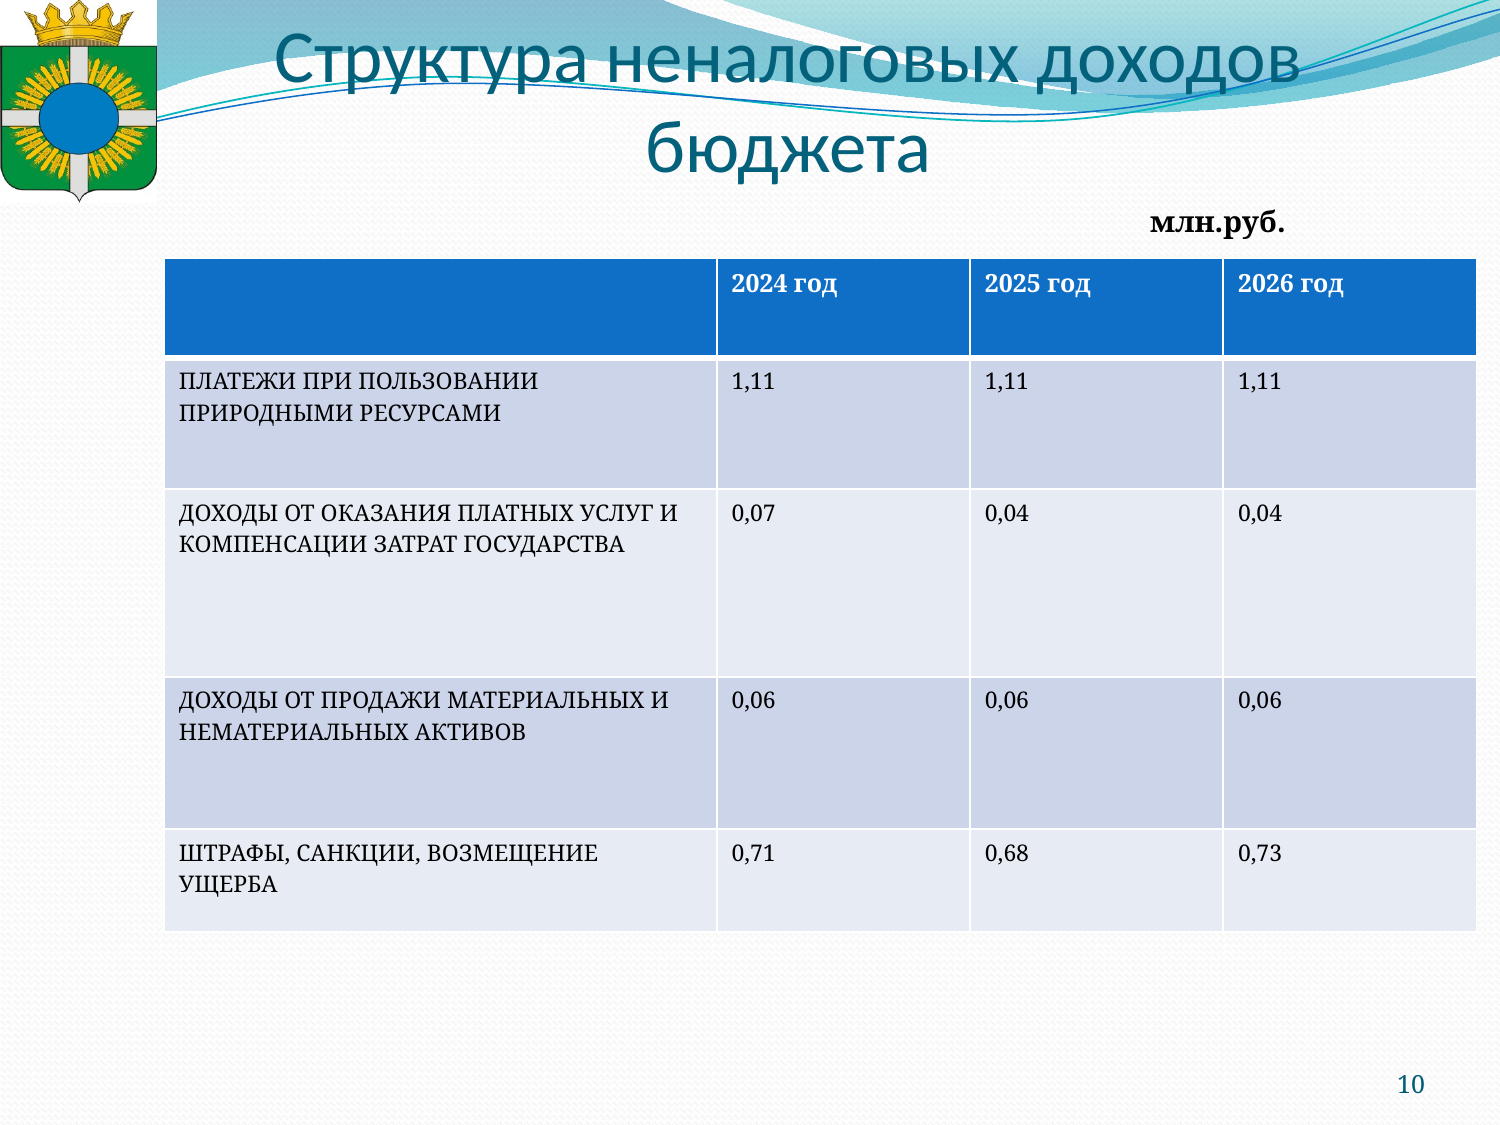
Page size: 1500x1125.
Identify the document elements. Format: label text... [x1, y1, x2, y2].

picture [0, 0, 157, 204]
table_cell ДОХОДЫ ОТ ПРОДАЖИ МАТЕРИАЛЬНЫХ И НЕМАТЕРИАЛЬНЫХ АКТИВОВ [165, 678, 716, 828]
text_box млн.руб. [1127, 196, 1317, 246]
table_cell ДОХОДЫ ОТ ОКАЗАНИЯ ПЛАТНЫХ УСЛУГ И КОМПЕНСАЦИИ ЗАТРАТ ГОСУДАРСТВА [165, 490, 716, 676]
table_cell 0,71 [718, 830, 969, 931]
table_cell 0,06 [1224, 678, 1476, 828]
table_header [165, 259, 716, 355]
table_cell 0,06 [718, 678, 969, 828]
title Структура неналоговых доходов бюджета [162, 35, 1425, 188]
table_header 2025 год [971, 259, 1222, 355]
table_cell 0,68 [971, 830, 1222, 931]
slide_number 10 [1299, 1042, 1425, 1103]
table_cell 0,73 [1224, 830, 1476, 931]
table_header 2026 год [1224, 259, 1476, 355]
table_cell 0,07 [718, 490, 969, 676]
table_cell 1,11 [718, 361, 969, 488]
table_cell 1,11 [1224, 361, 1476, 488]
table_header 2024 год [718, 259, 969, 355]
table_cell 0,06 [971, 678, 1222, 828]
table_cell ШТРАФЫ, САНКЦИИ, ВОЗМЕЩЕНИЕ УЩЕРБА [165, 830, 716, 931]
table_cell 1,11 [971, 361, 1222, 488]
table_cell 0,04 [971, 490, 1222, 676]
table_cell ПЛАТЕЖИ ПРИ ПОЛЬЗОВАНИИ ПРИРОДНЫМИ РЕСУРСАМИ [165, 361, 716, 488]
table_cell 0,04 [1224, 490, 1476, 676]
